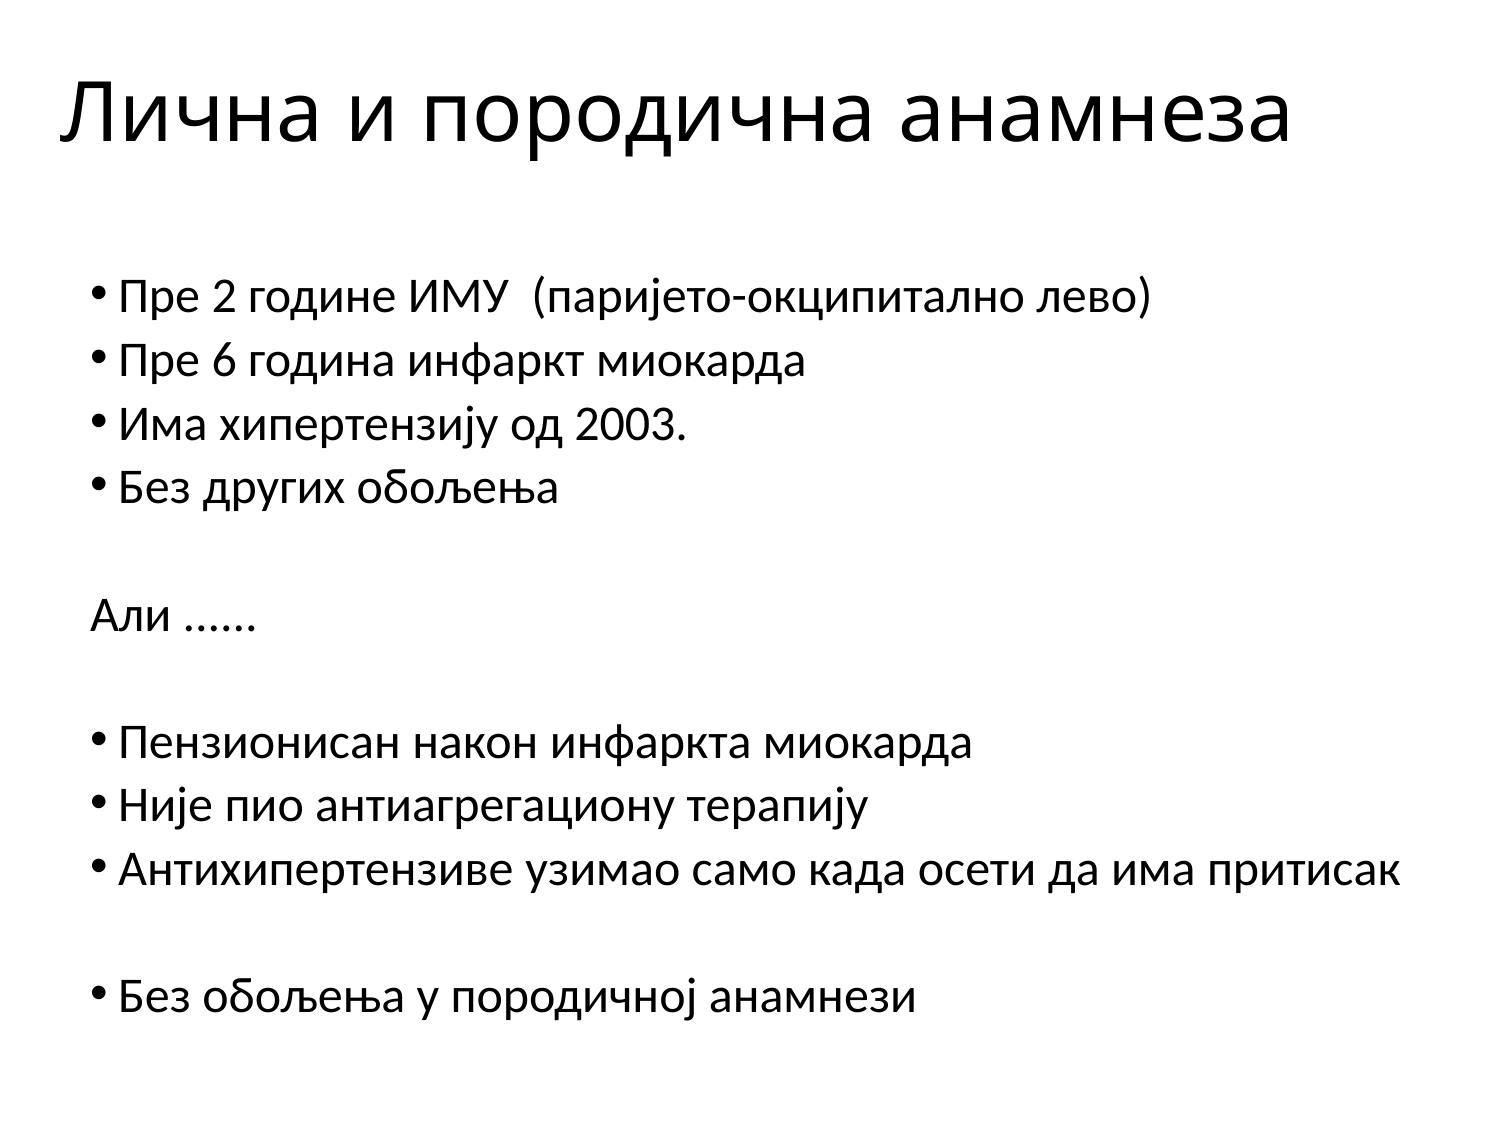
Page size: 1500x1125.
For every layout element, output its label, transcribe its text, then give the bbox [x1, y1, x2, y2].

list Пре 2 године ИМУ (паријето-окципитално лево) Пре 6 година инфаркт миокарда Има хипертензију од 2003. Без других обољења Али ...... Пензионисан након инфаркта миокарда Није пио антиагрегациону терапију Антихипертензиве узимао само када осети да има притисак Без обољења у породичној анамнези [75, 267, 1500, 1071]
title Лична и породична анамнеза [45, 0, 1497, 232]
